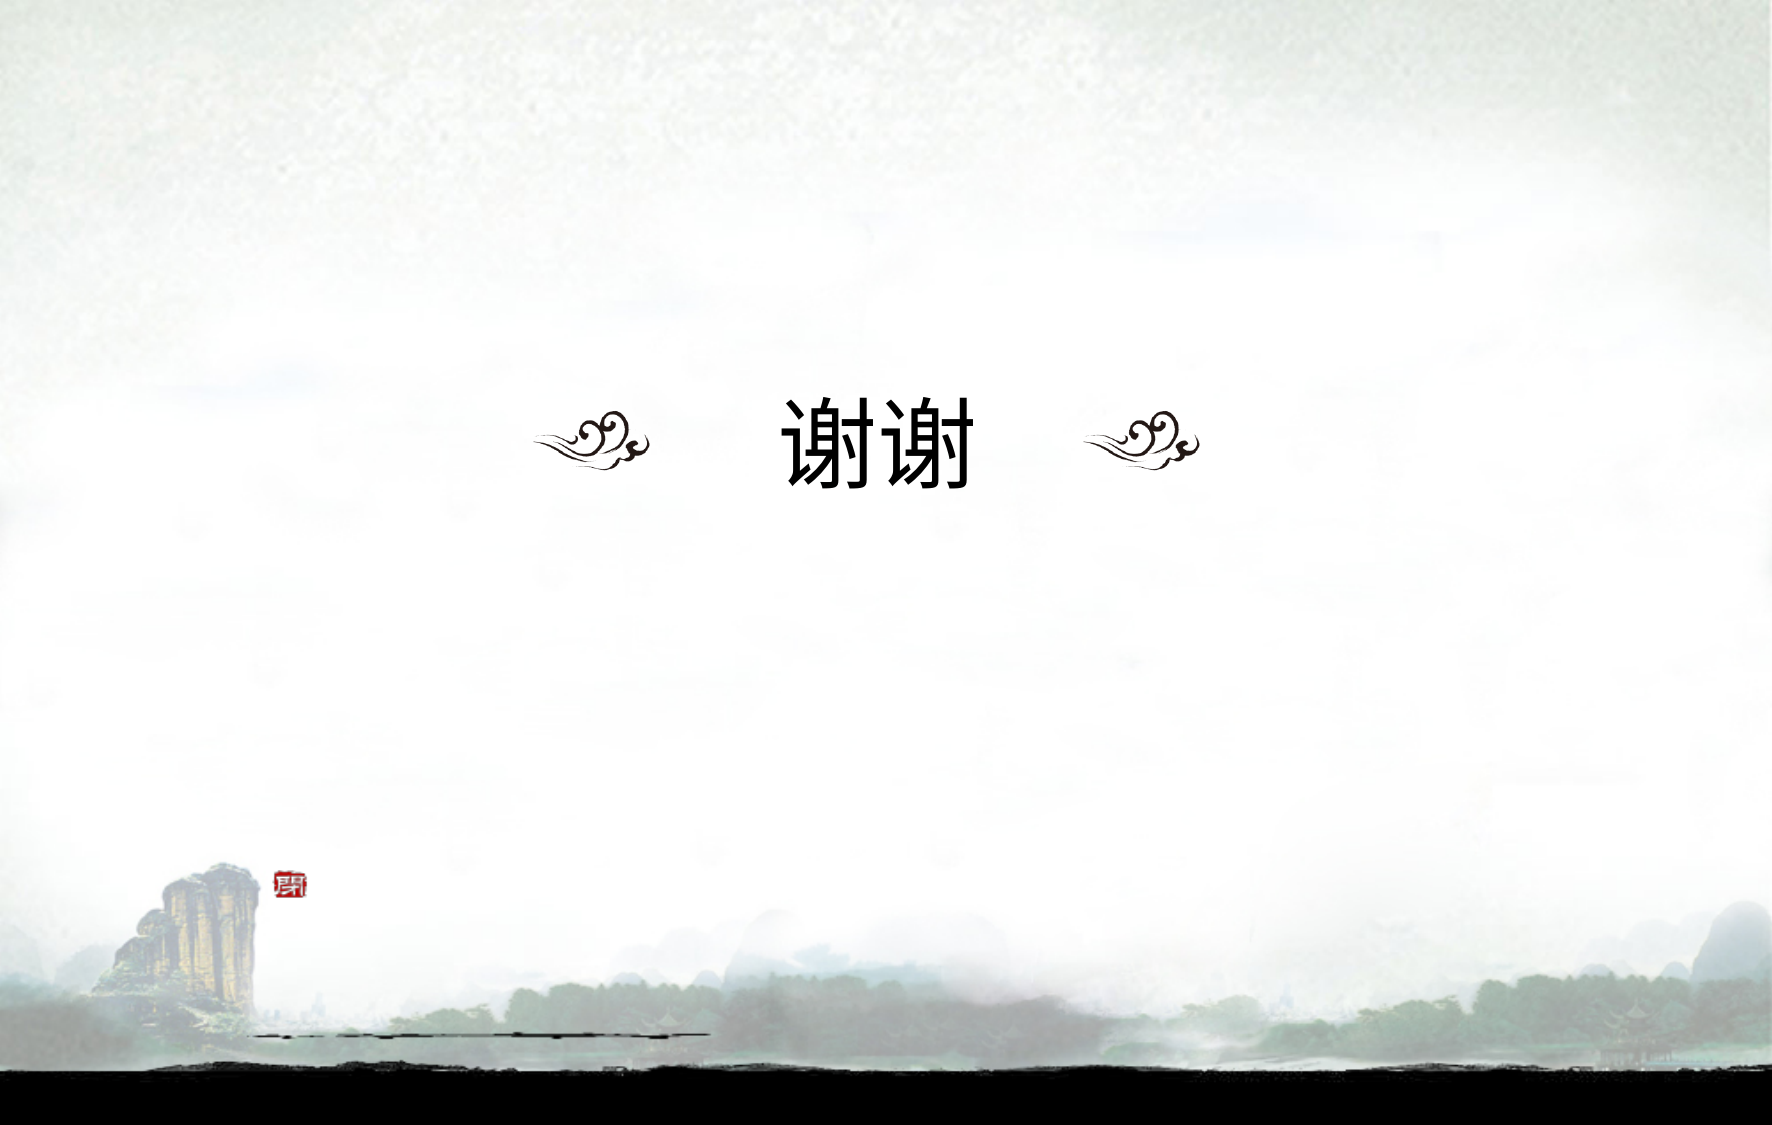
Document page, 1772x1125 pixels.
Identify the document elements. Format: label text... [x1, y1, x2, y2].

picture [0, 0, 1772, 1125]
text_box 谢谢 [724, 373, 1032, 508]
